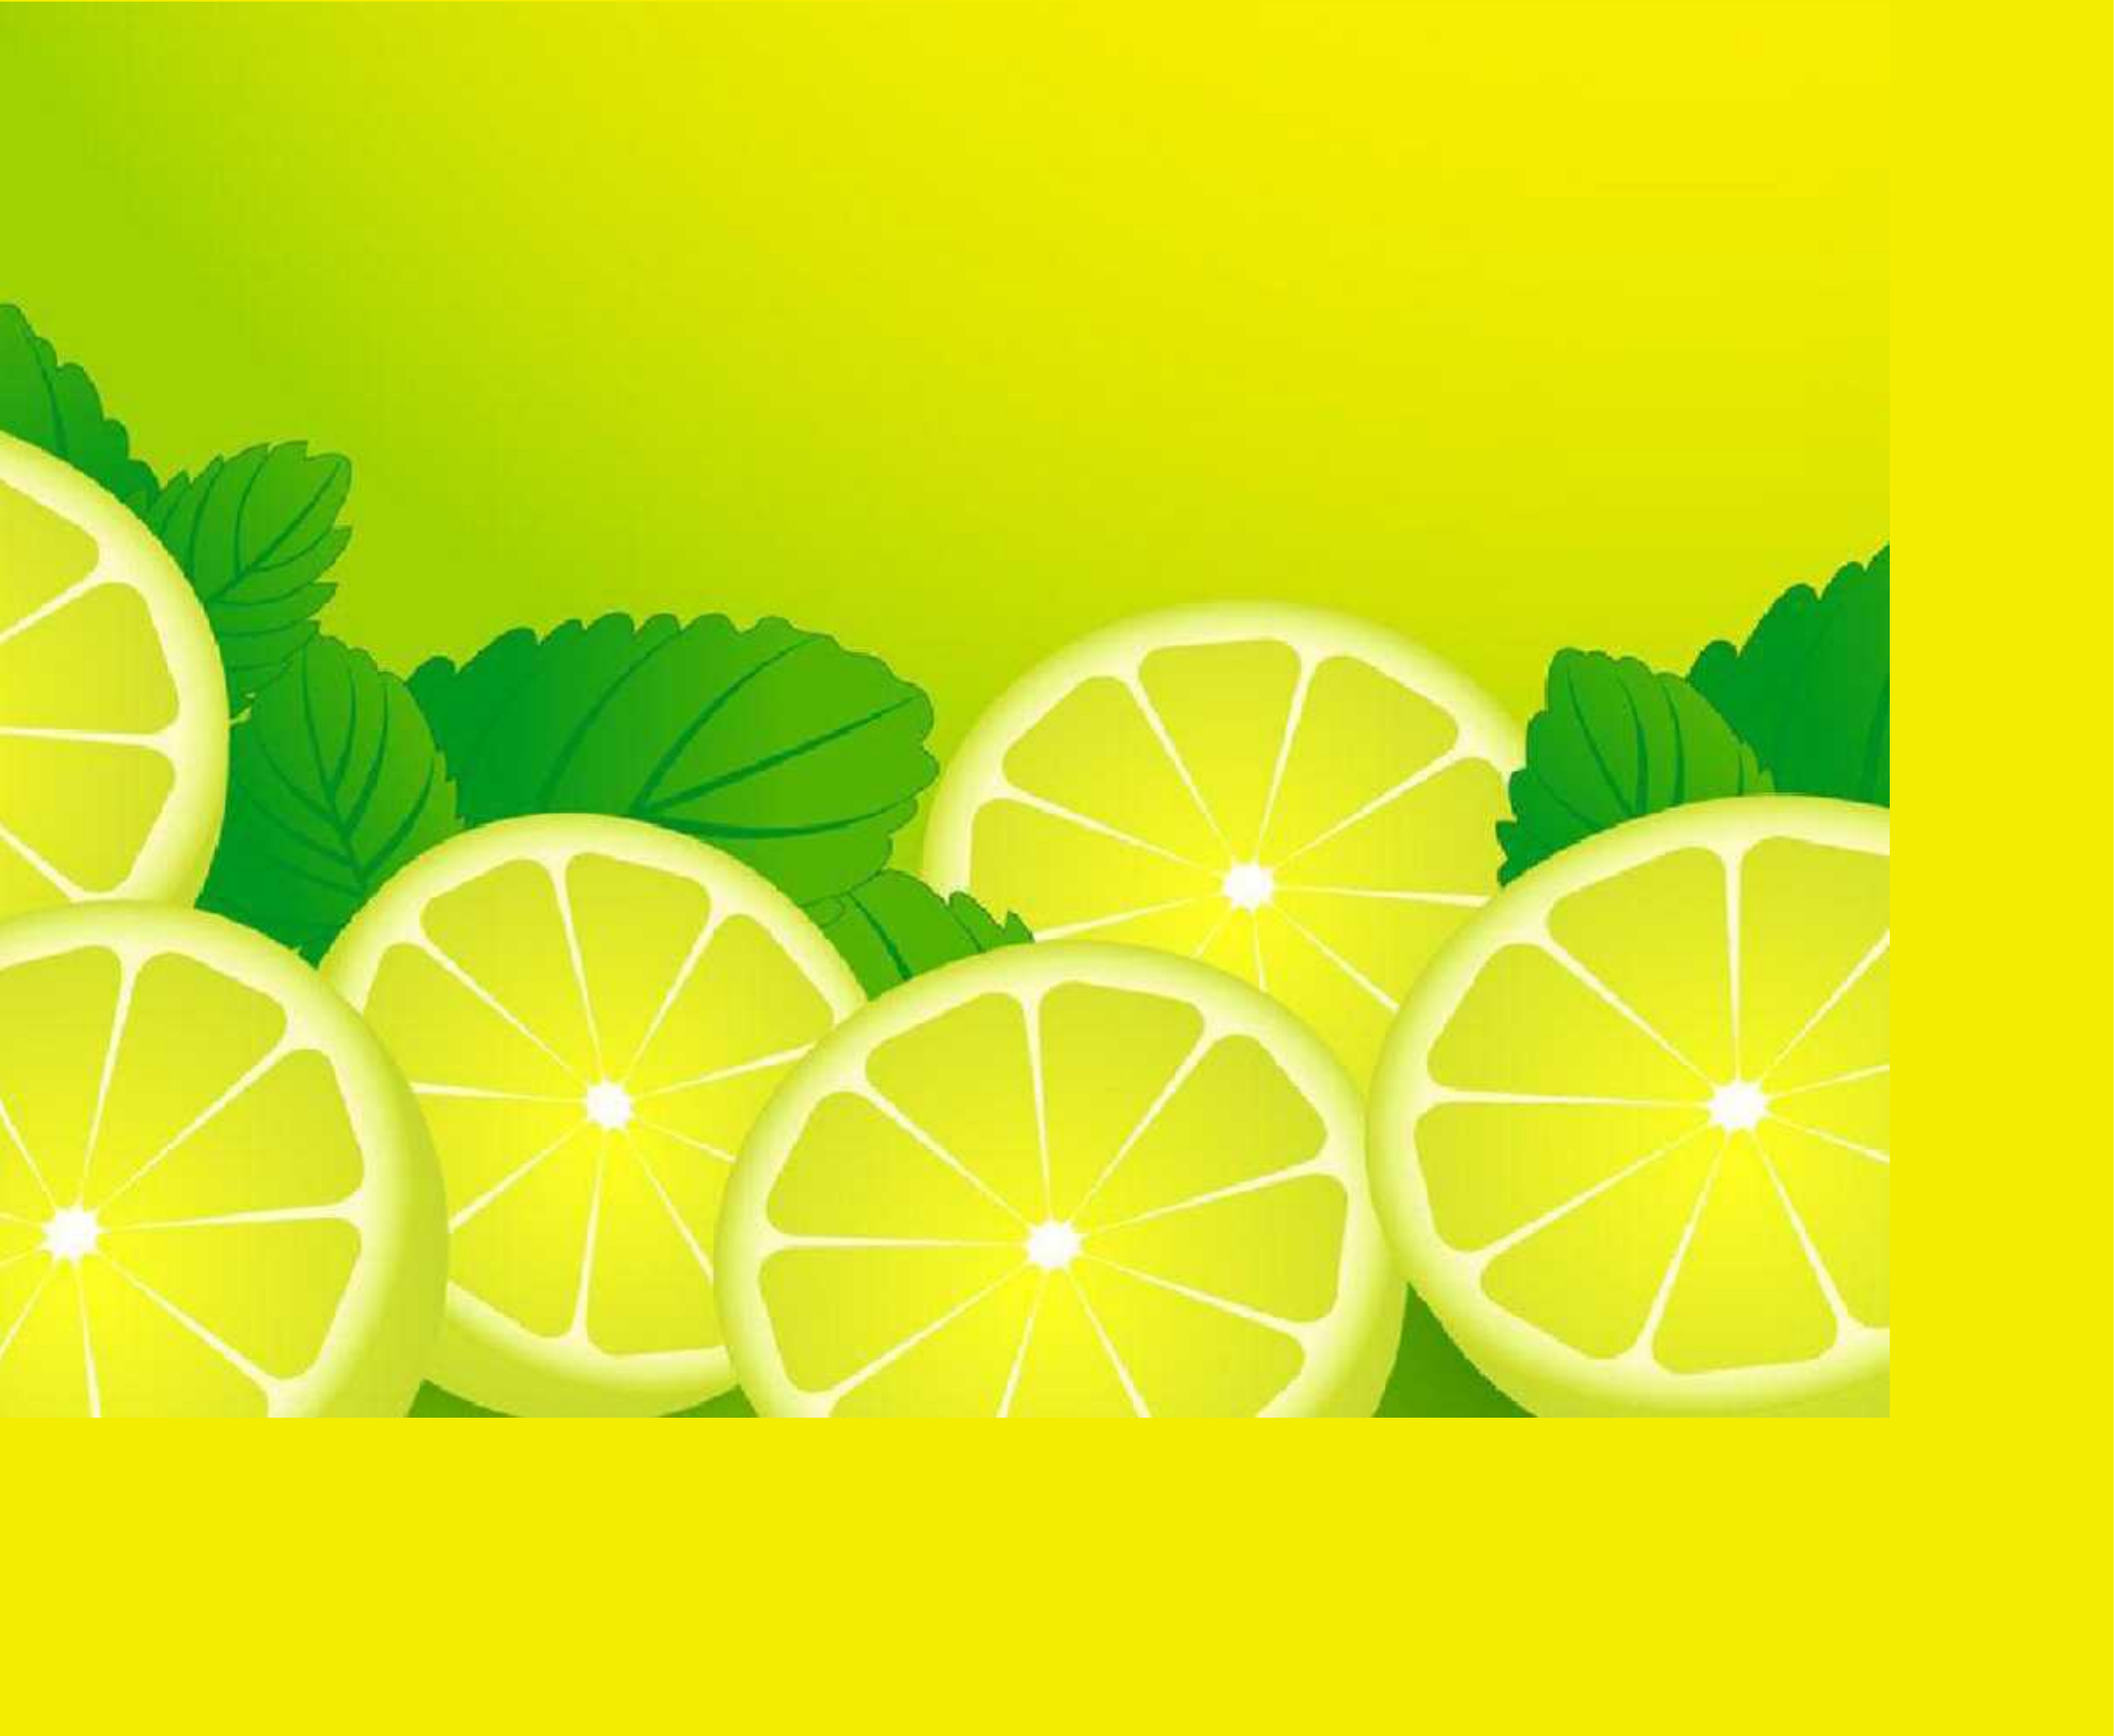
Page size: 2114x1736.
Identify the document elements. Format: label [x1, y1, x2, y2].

picture [0, 1, 1891, 1418]
